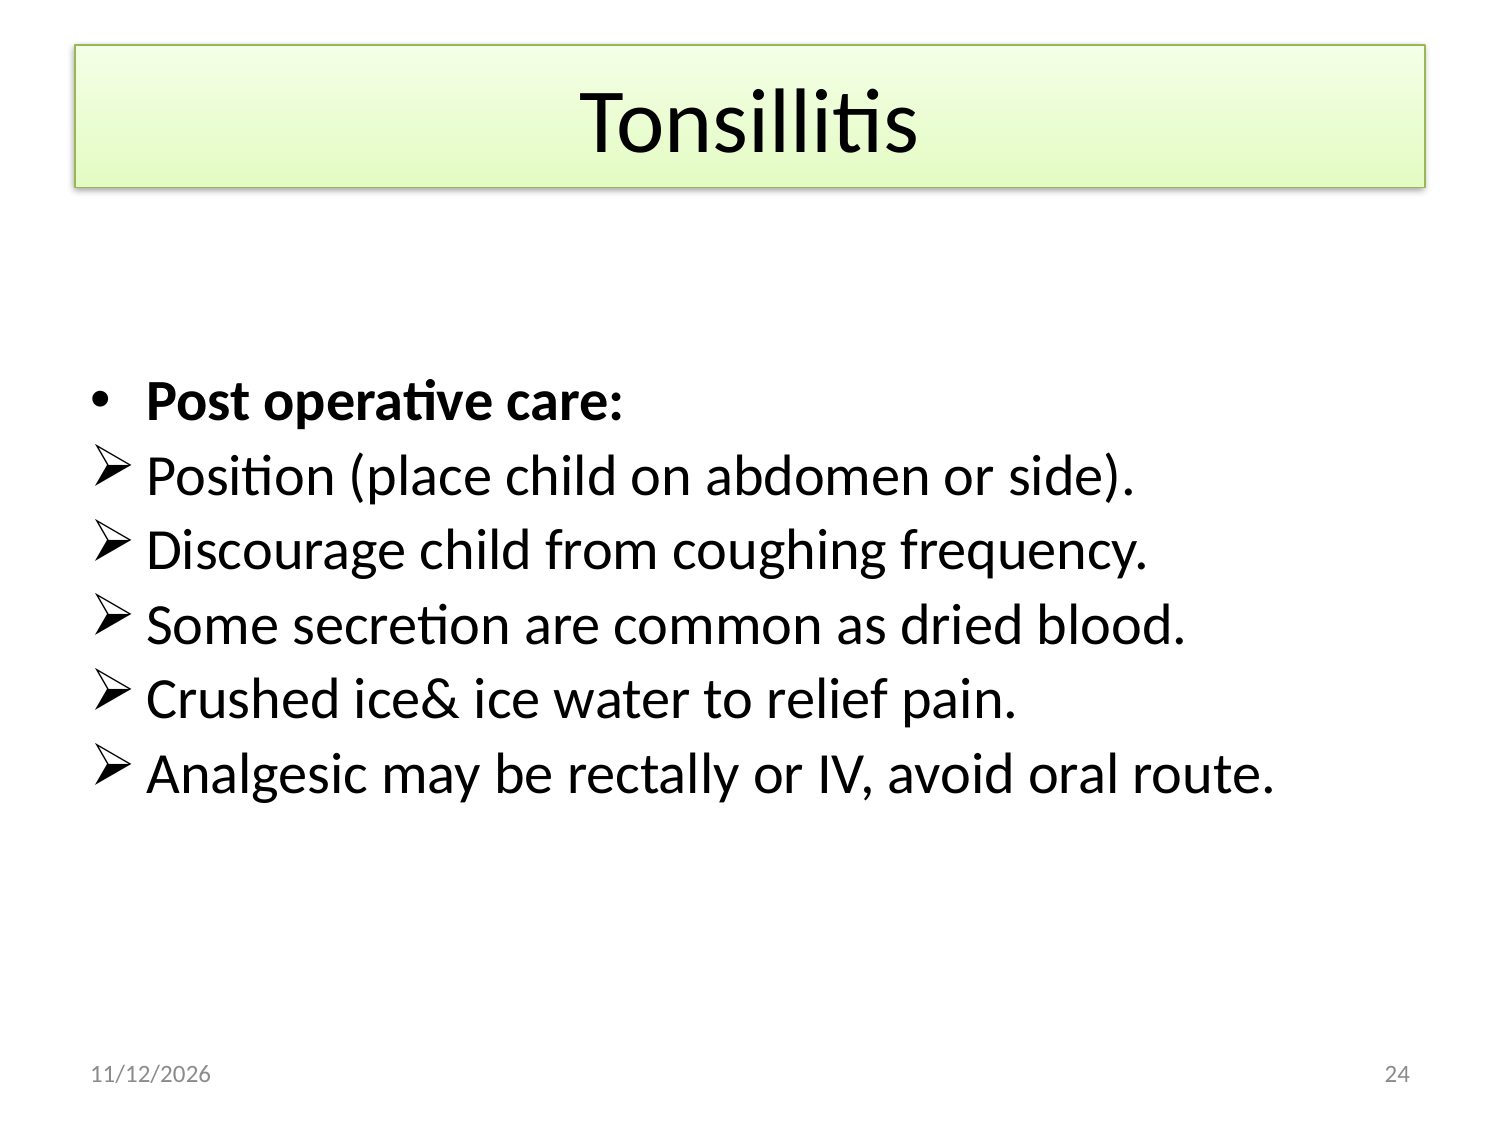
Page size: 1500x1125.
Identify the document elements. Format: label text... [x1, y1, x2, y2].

slide_number 24 [1074, 1075, 1425, 1103]
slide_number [75, 1075, 425, 1103]
list Post operative care: Position (place child on abdomen or side). Discourage child from coughing frequency. Some secretion are common as dried blood. Crushed ice& ice water to relief pain. Analgesic may be rectally or IV, avoid oral route. [75, 362, 1425, 1075]
title Tonsillitis [74, 44, 1426, 188]
